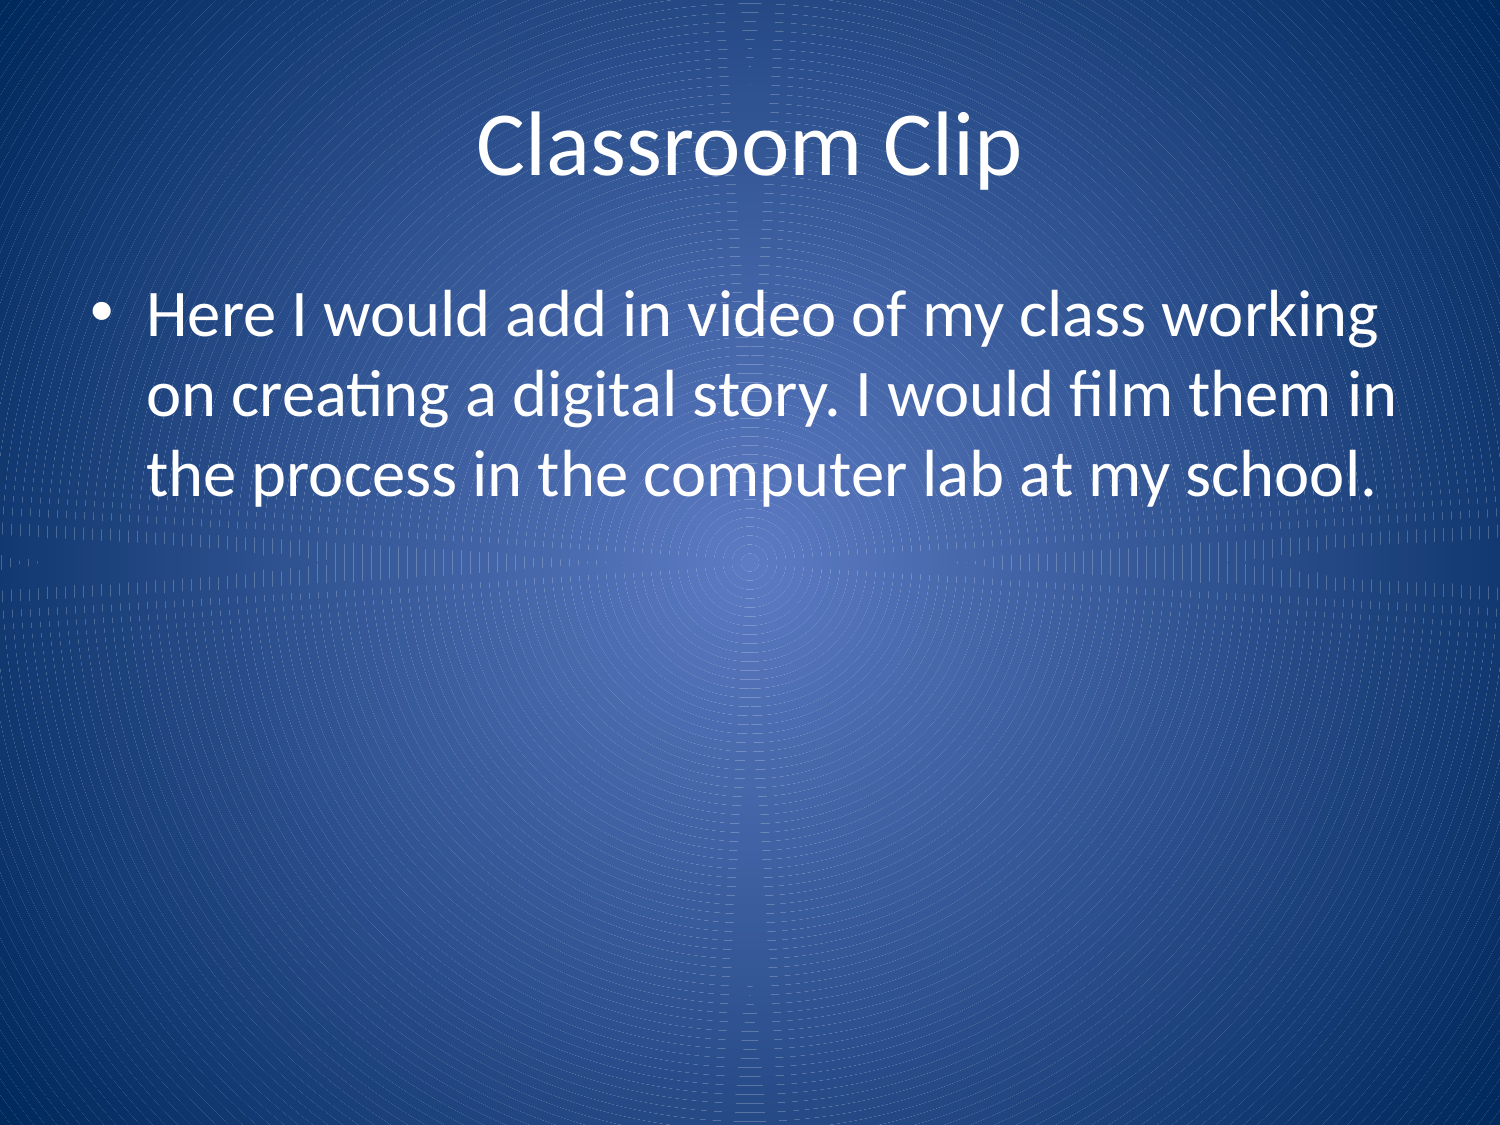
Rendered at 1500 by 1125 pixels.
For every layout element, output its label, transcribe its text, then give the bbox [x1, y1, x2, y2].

list Here I would add in video of my class working on creating a digital story. I would film them in the process in the computer lab at my school. [75, 262, 1425, 1005]
title Classroom Clip [75, 45, 1425, 233]
